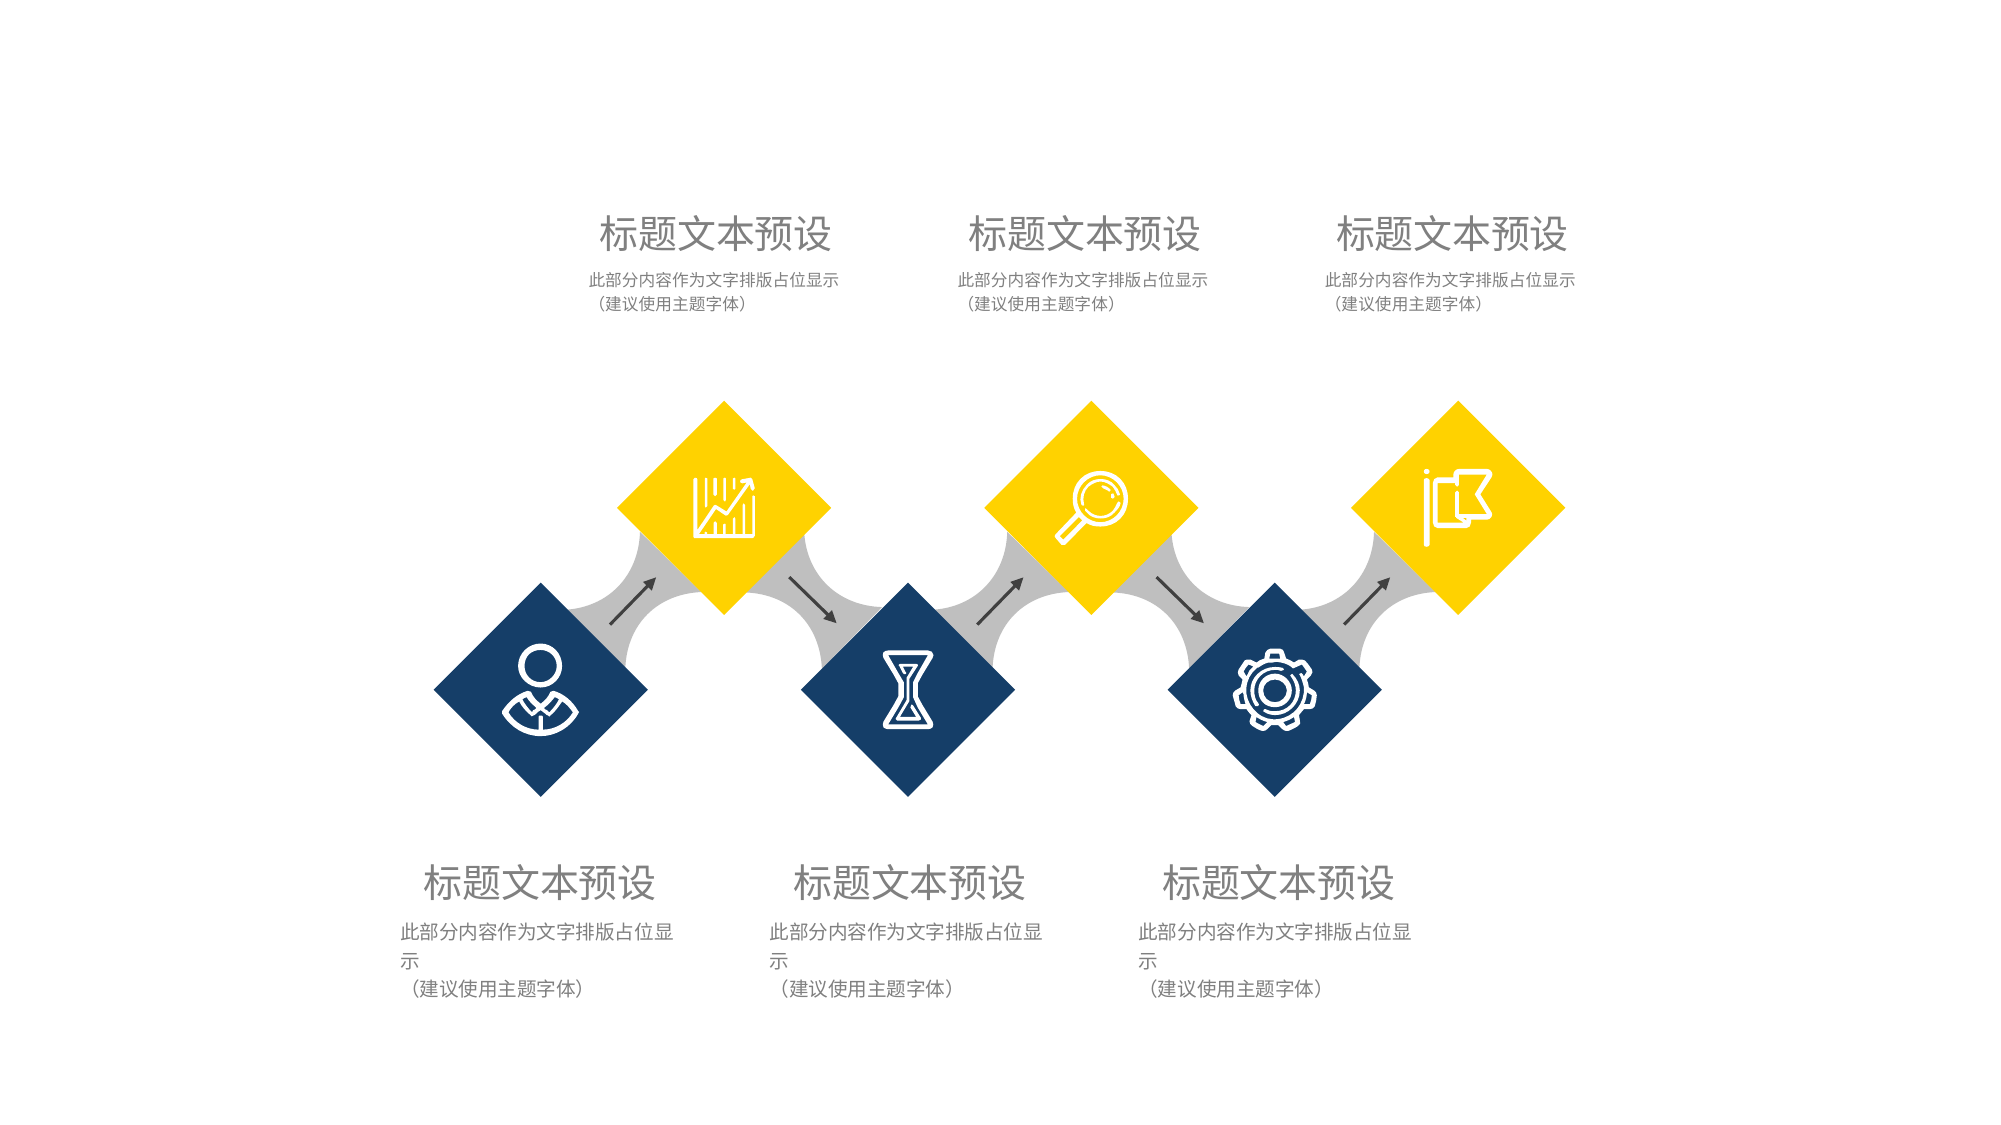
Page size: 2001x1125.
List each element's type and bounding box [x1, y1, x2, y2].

text_box [1292, 195, 1612, 401]
text_box [750, 796, 1070, 1004]
text_box [1118, 796, 1438, 1004]
text_box [433, 400, 1566, 797]
text_box [556, 195, 876, 401]
text_box [380, 796, 700, 1004]
text_box [925, 195, 1245, 401]
